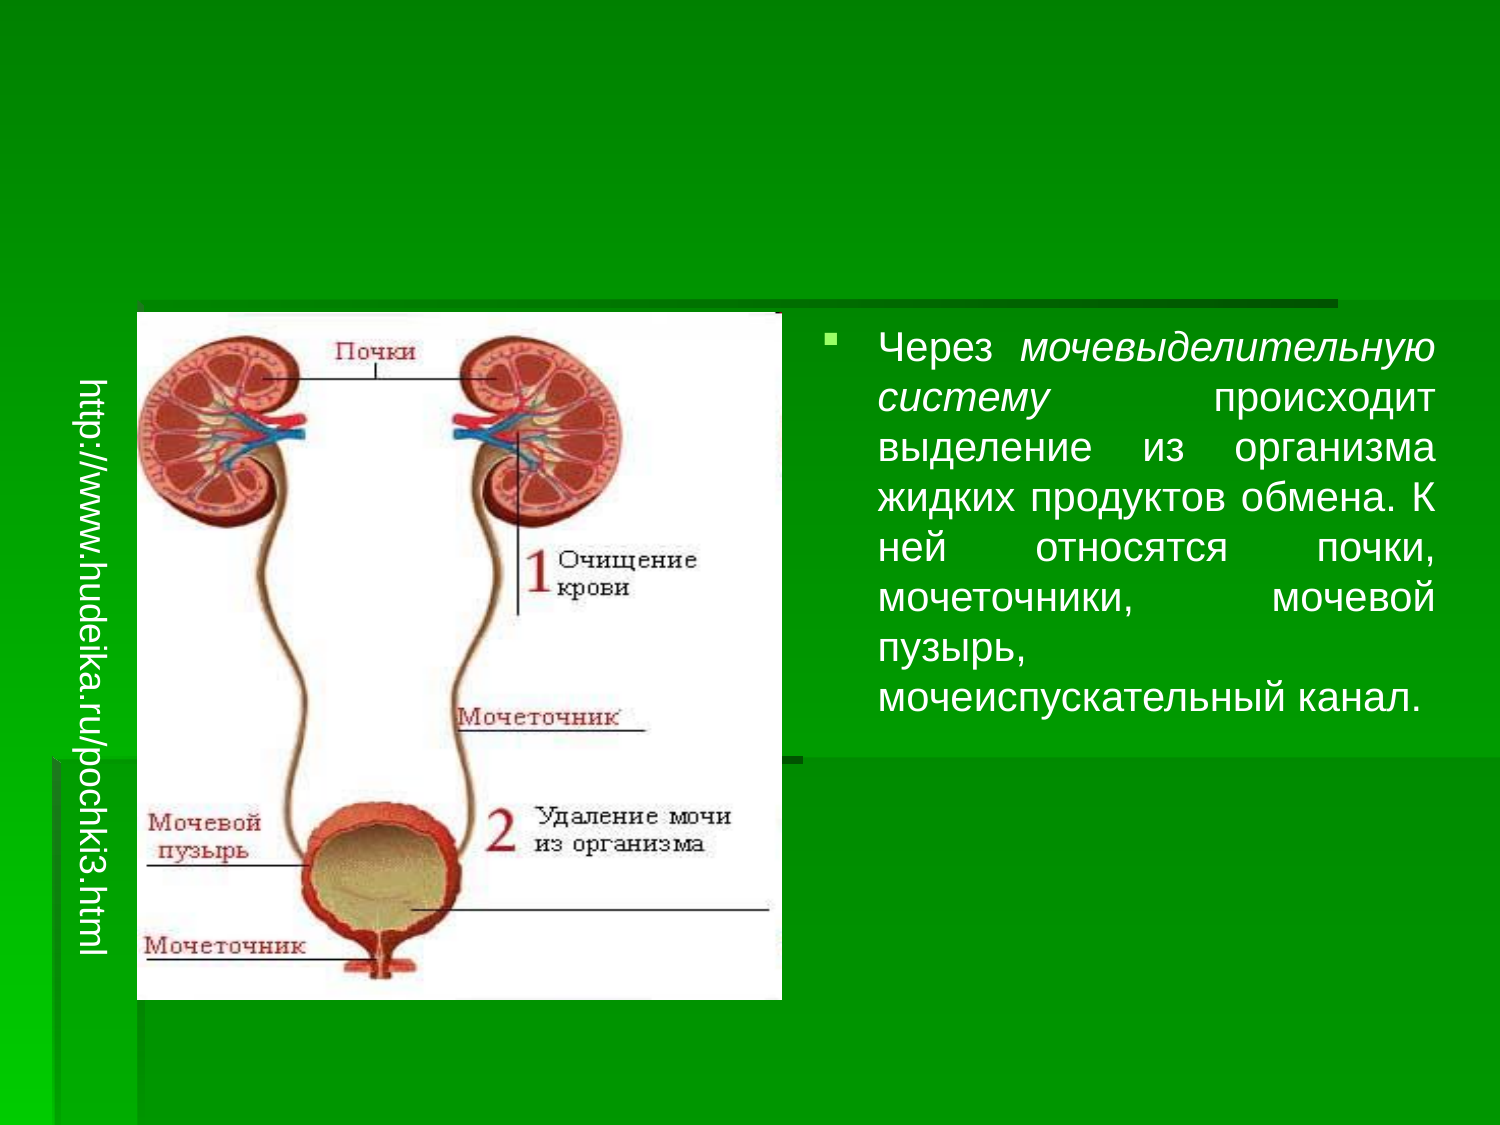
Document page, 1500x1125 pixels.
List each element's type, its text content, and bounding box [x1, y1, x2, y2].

text_box http://www.hudeika.ru/pochki3.html [65, 363, 126, 972]
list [137, 312, 782, 1001]
list Через мочевыделительную систему происходит выделение из организма жидких продуктов обмена. К ней относятся почки, мочеточники, мочевой пузырь, мочеиспускательный канал. [806, 312, 1452, 1001]
